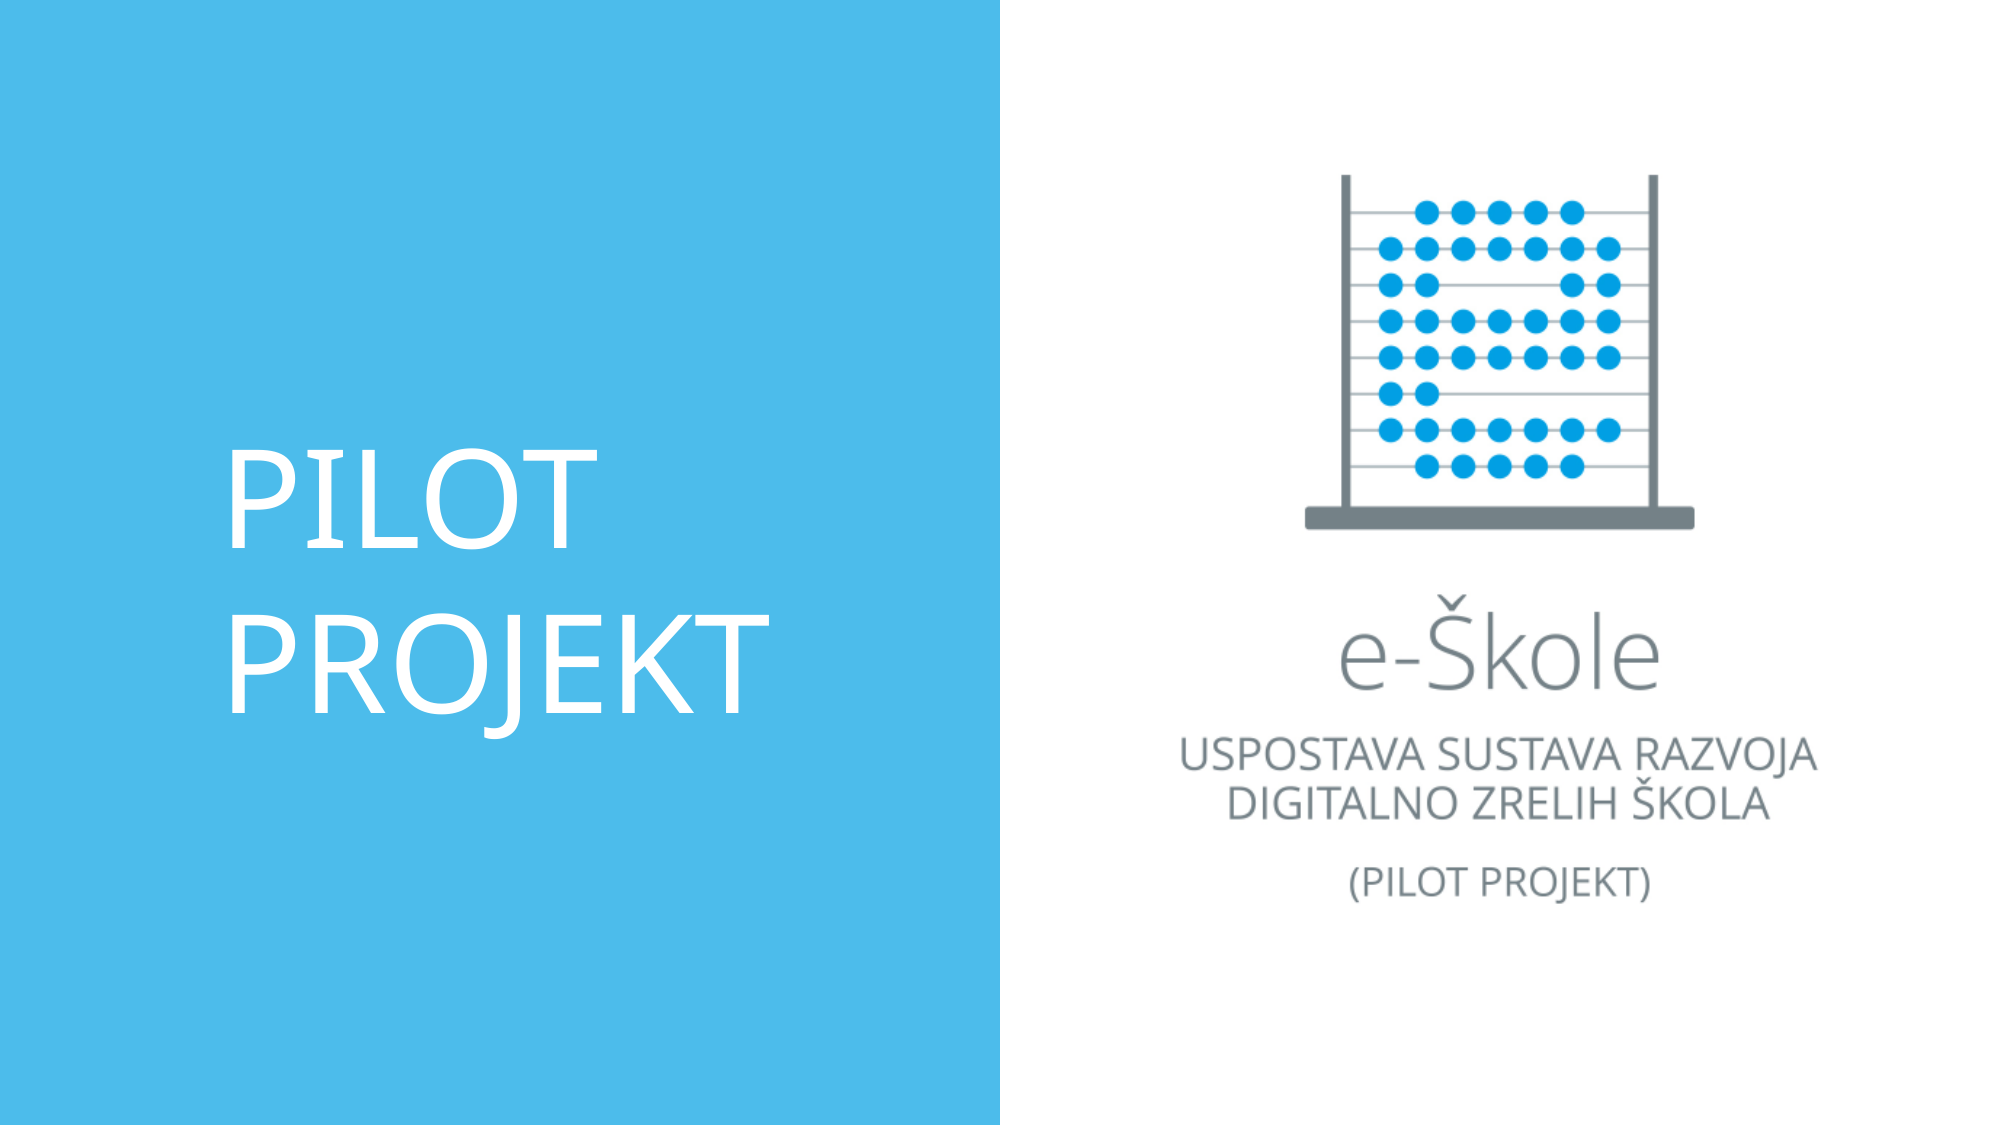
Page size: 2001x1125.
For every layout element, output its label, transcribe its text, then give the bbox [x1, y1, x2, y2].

picture [1064, 104, 1936, 975]
text_box PILOT PROJEKT [212, 403, 1017, 749]
text_box [0, 0, 1000, 1125]
